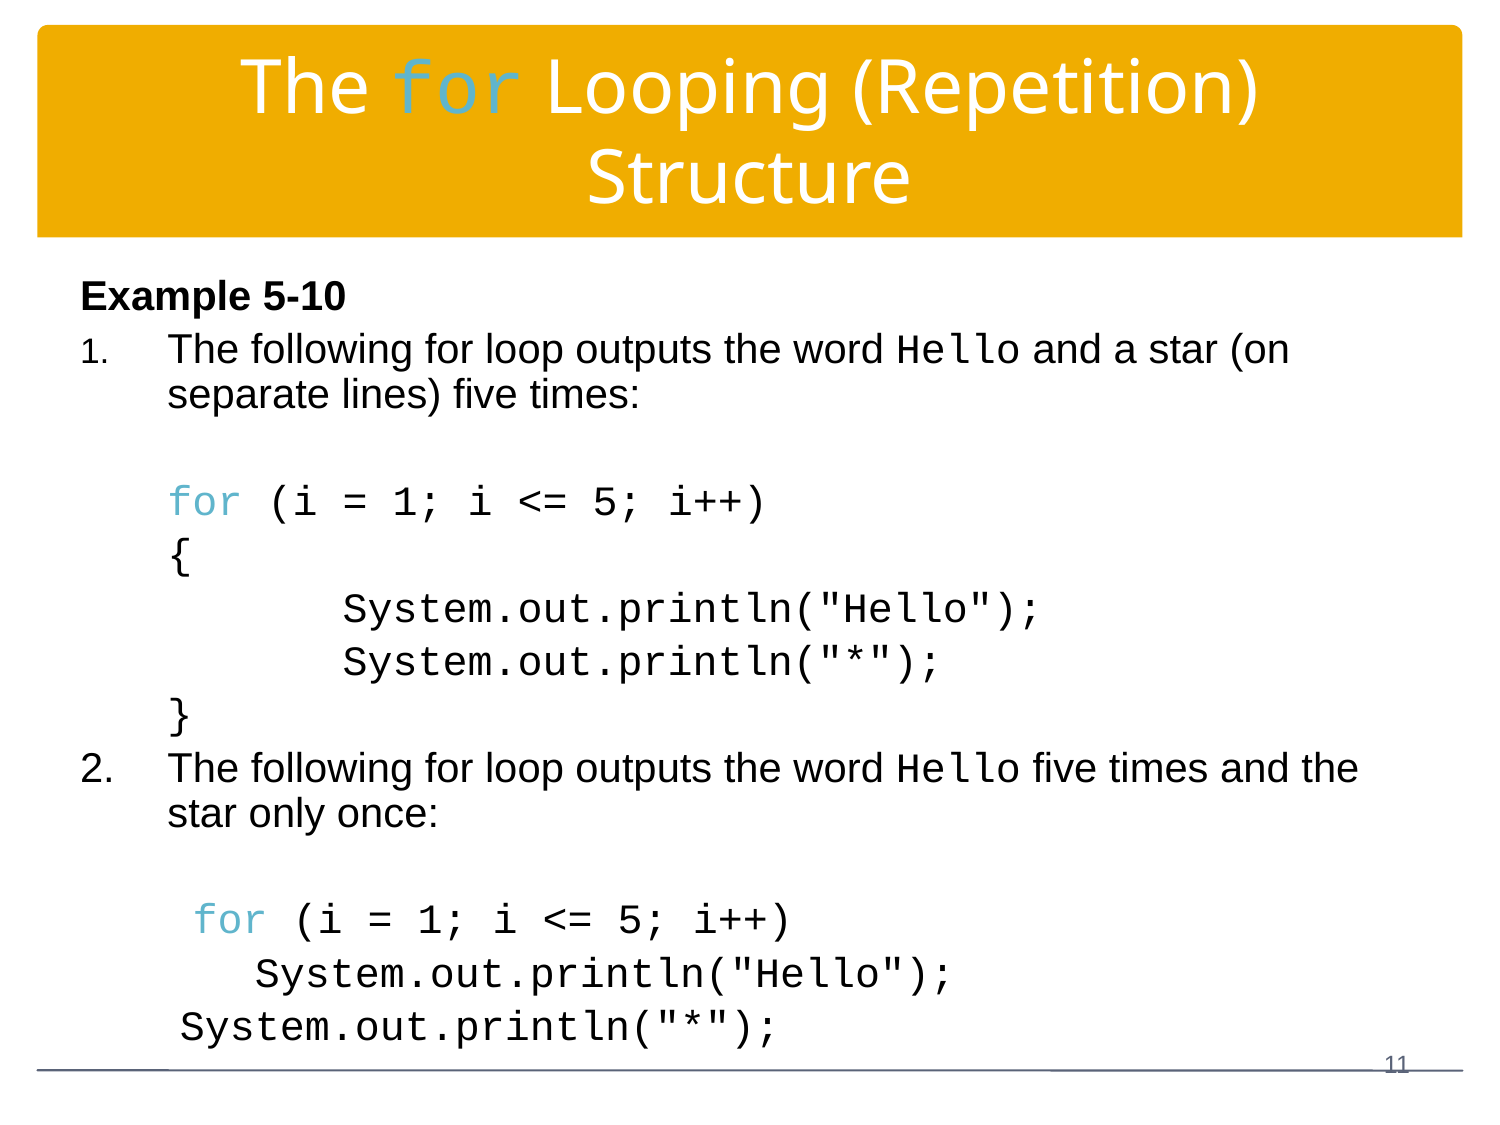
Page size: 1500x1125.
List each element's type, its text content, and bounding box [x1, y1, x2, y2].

slide_number 11 [1074, 1024, 1425, 1103]
list Example 5-10 The following for loop outputs the word Hello and a star (on separate lines) five times: for (i = 1; i <= 5; i++) { System.out.println("Hello"); System.out.println("*"); } 2. The following for loop outputs the word Hello five times and the star only once: for (i = 1; i <= 5; i++) System.out.println("Hello"); System.out.println("*"); [64, 266, 1388, 1034]
title The for Looping (Repetition) Structure [111, 66, 1388, 192]
